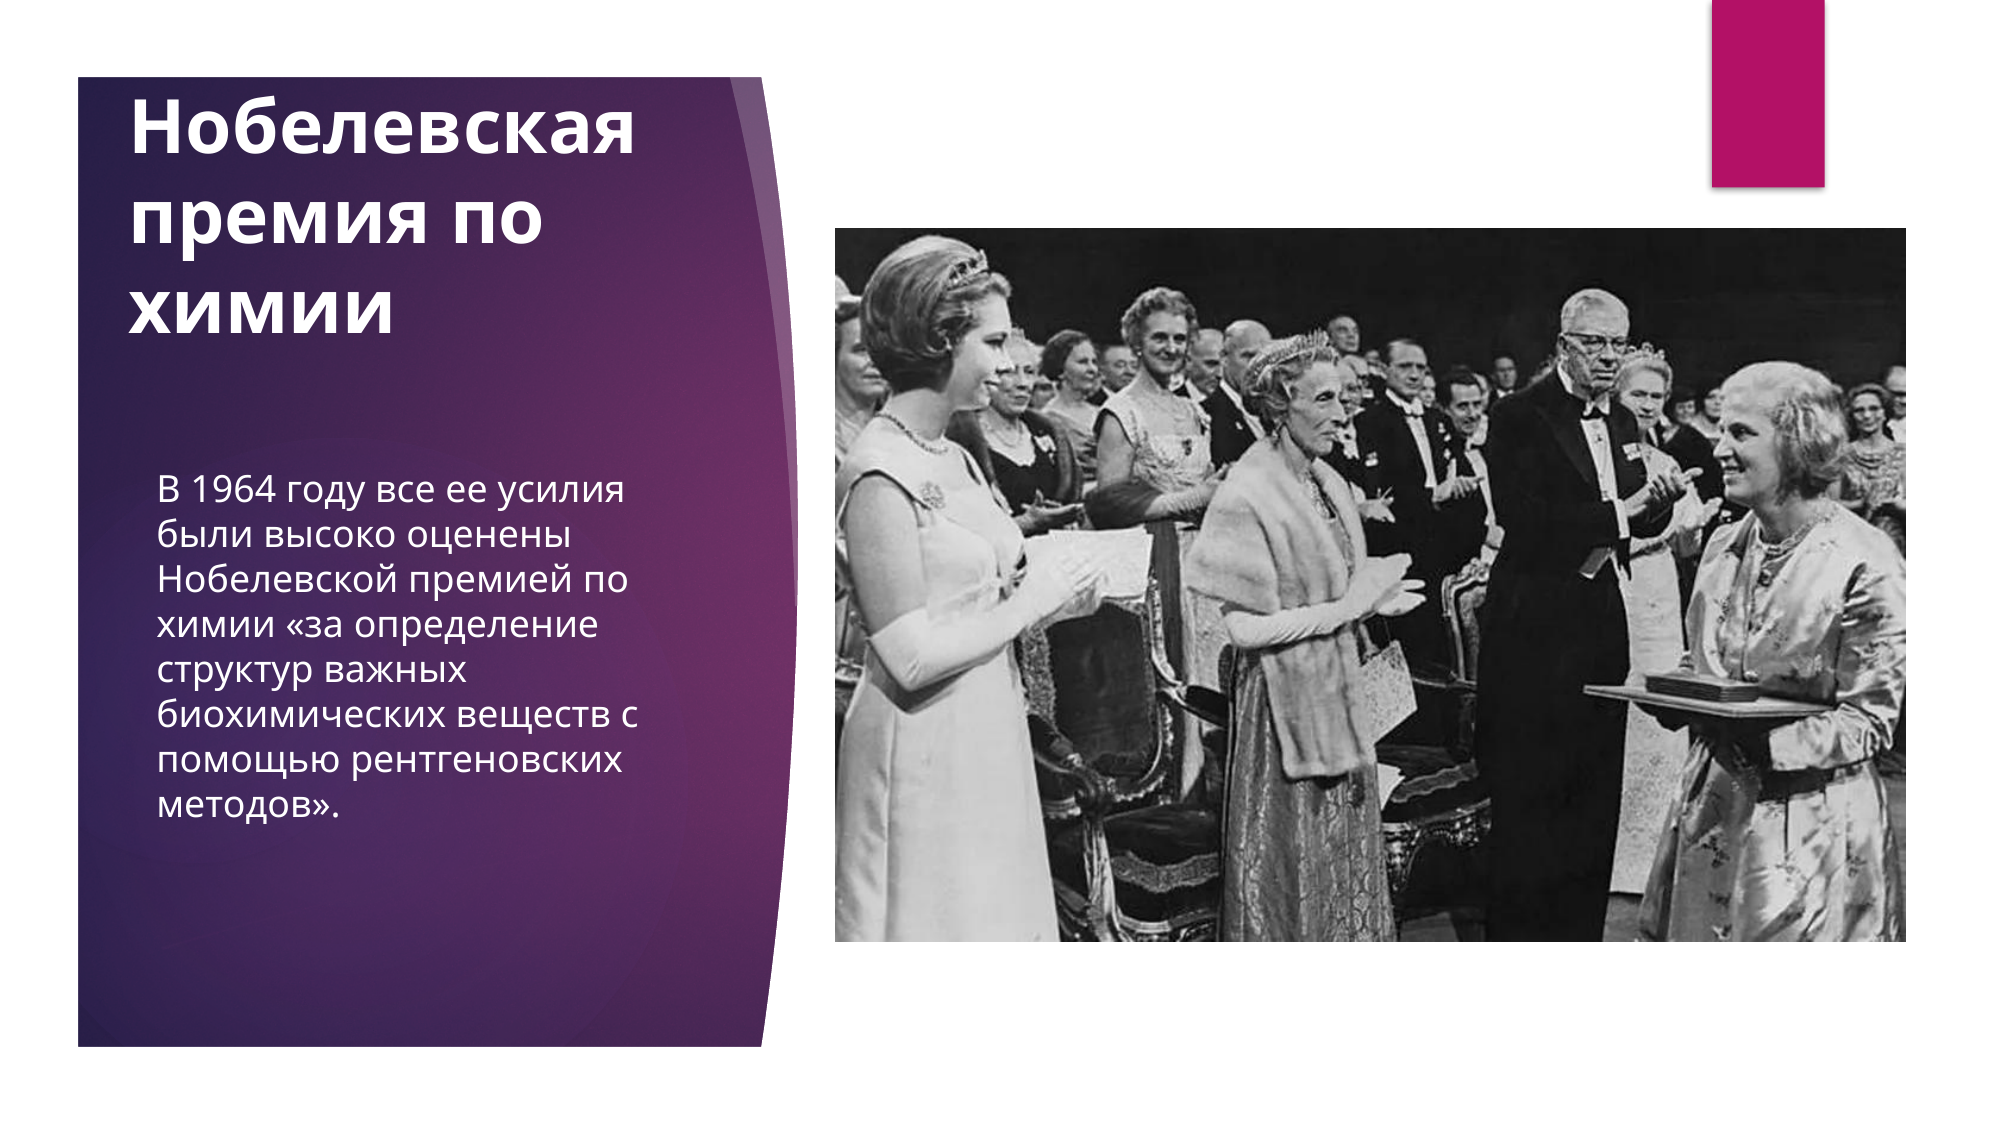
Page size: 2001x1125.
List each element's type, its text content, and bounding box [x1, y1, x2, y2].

title Нобелевская премия по химии [113, 99, 805, 357]
list В 1964 году все ее усилия были высоко оценены Нобелевской премией по химии «за определение структур важных биохимических веществ с помощью рентгеновских методов». [141, 457, 682, 1026]
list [835, 227, 1906, 942]
